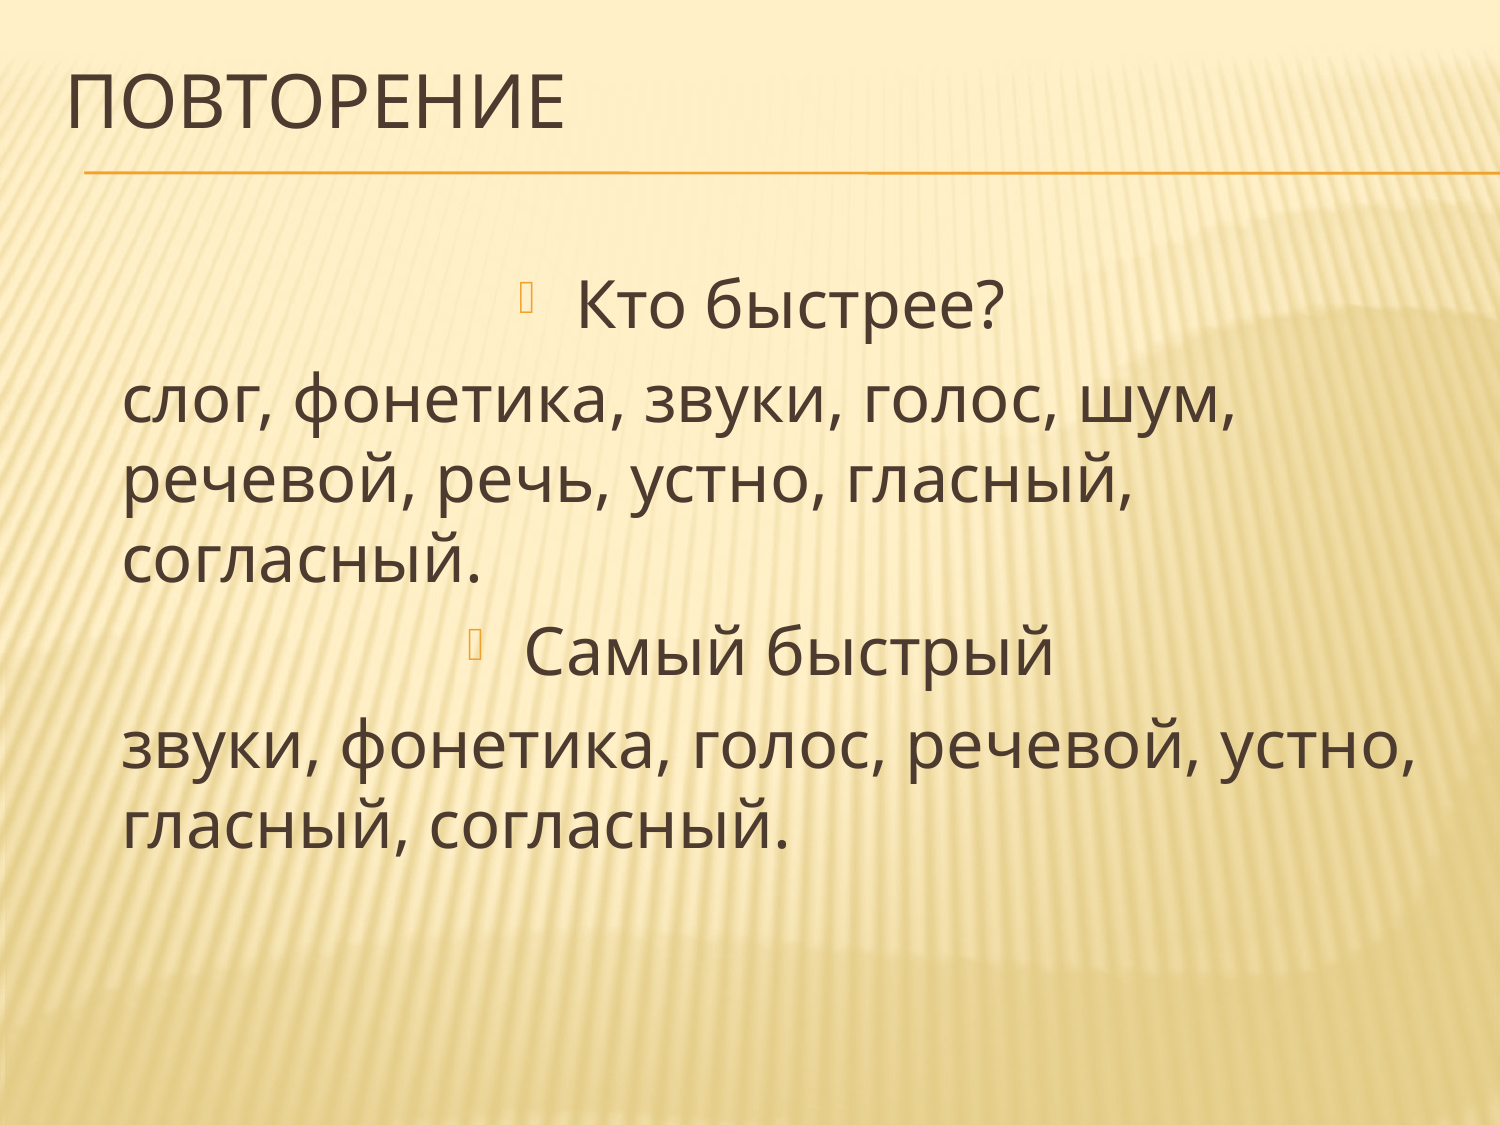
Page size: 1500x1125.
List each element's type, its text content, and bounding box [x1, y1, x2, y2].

list Кто быстрее? слог, фонетика, звуки, голос, шум, речевой, речь, устно, гласный, согласный. Самый быстрый звуки, фонетика, голос, речевой, устно, гласный, согласный. [50, 254, 1475, 998]
title Повторение [50, 75, 1475, 213]
